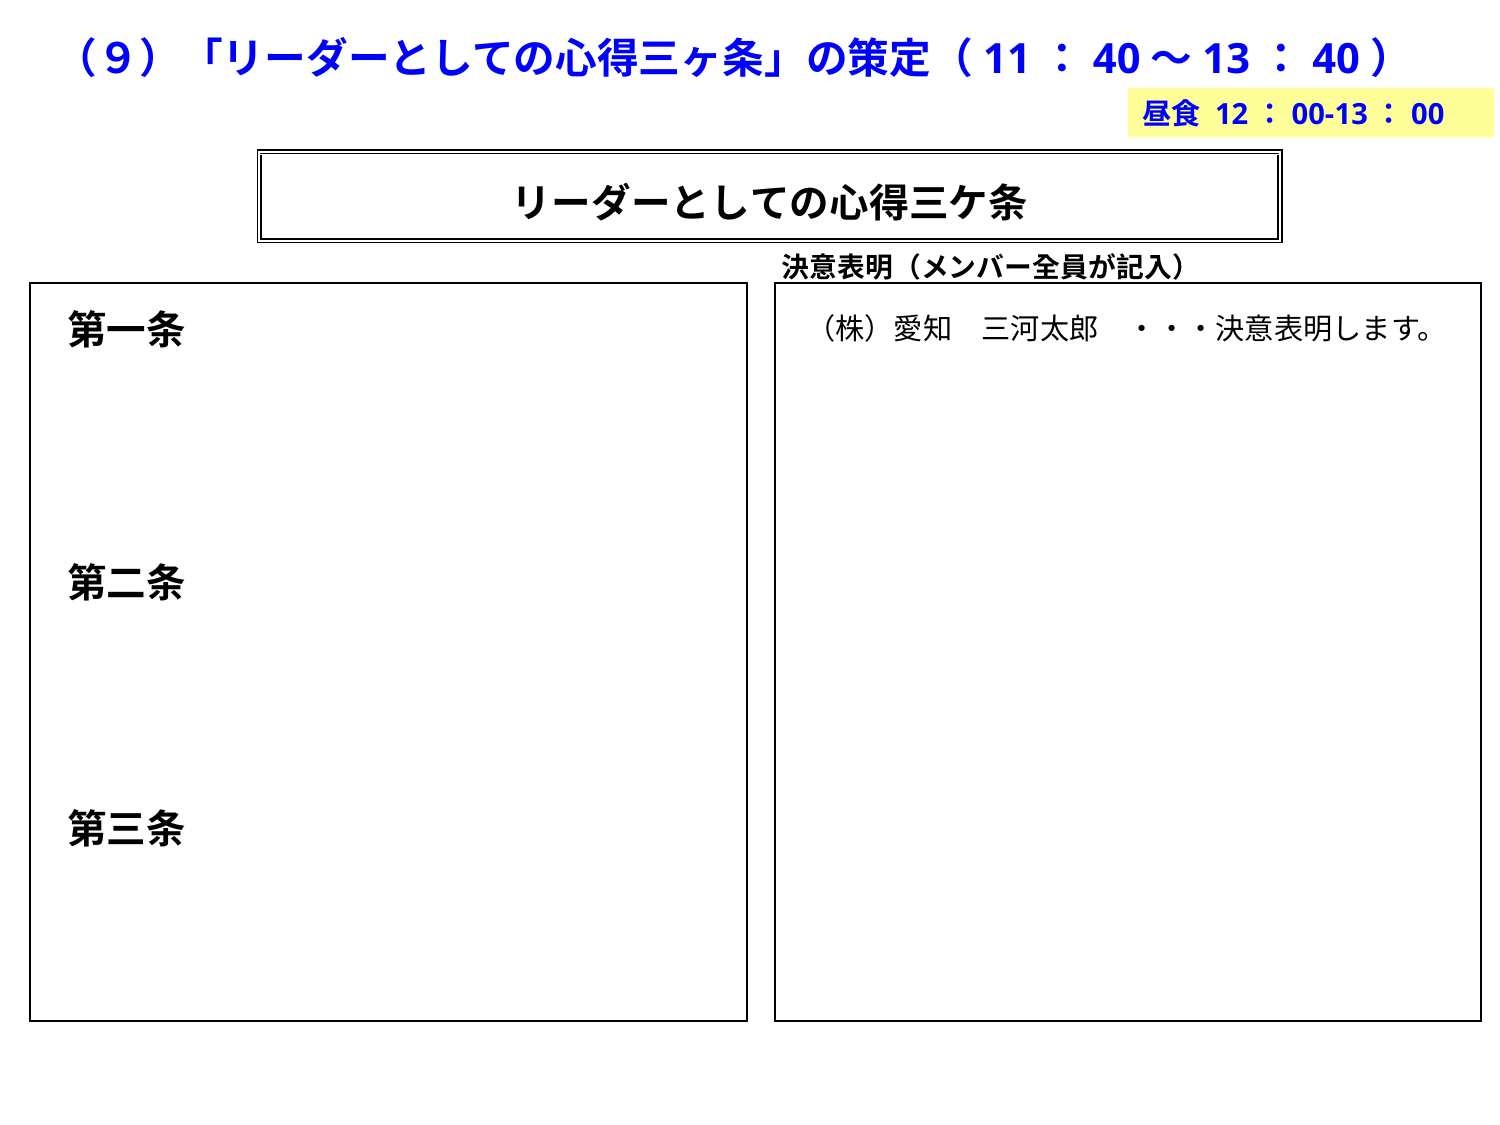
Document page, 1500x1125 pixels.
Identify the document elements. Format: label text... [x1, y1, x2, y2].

picture [0, 125, 1495, 1036]
text_box （９）「リーダーとしての心得三ヶ条」の策定（11：40～13：40） [41, 24, 1441, 90]
text_box 昼食 12：00-13：00 [1128, 87, 1495, 124]
